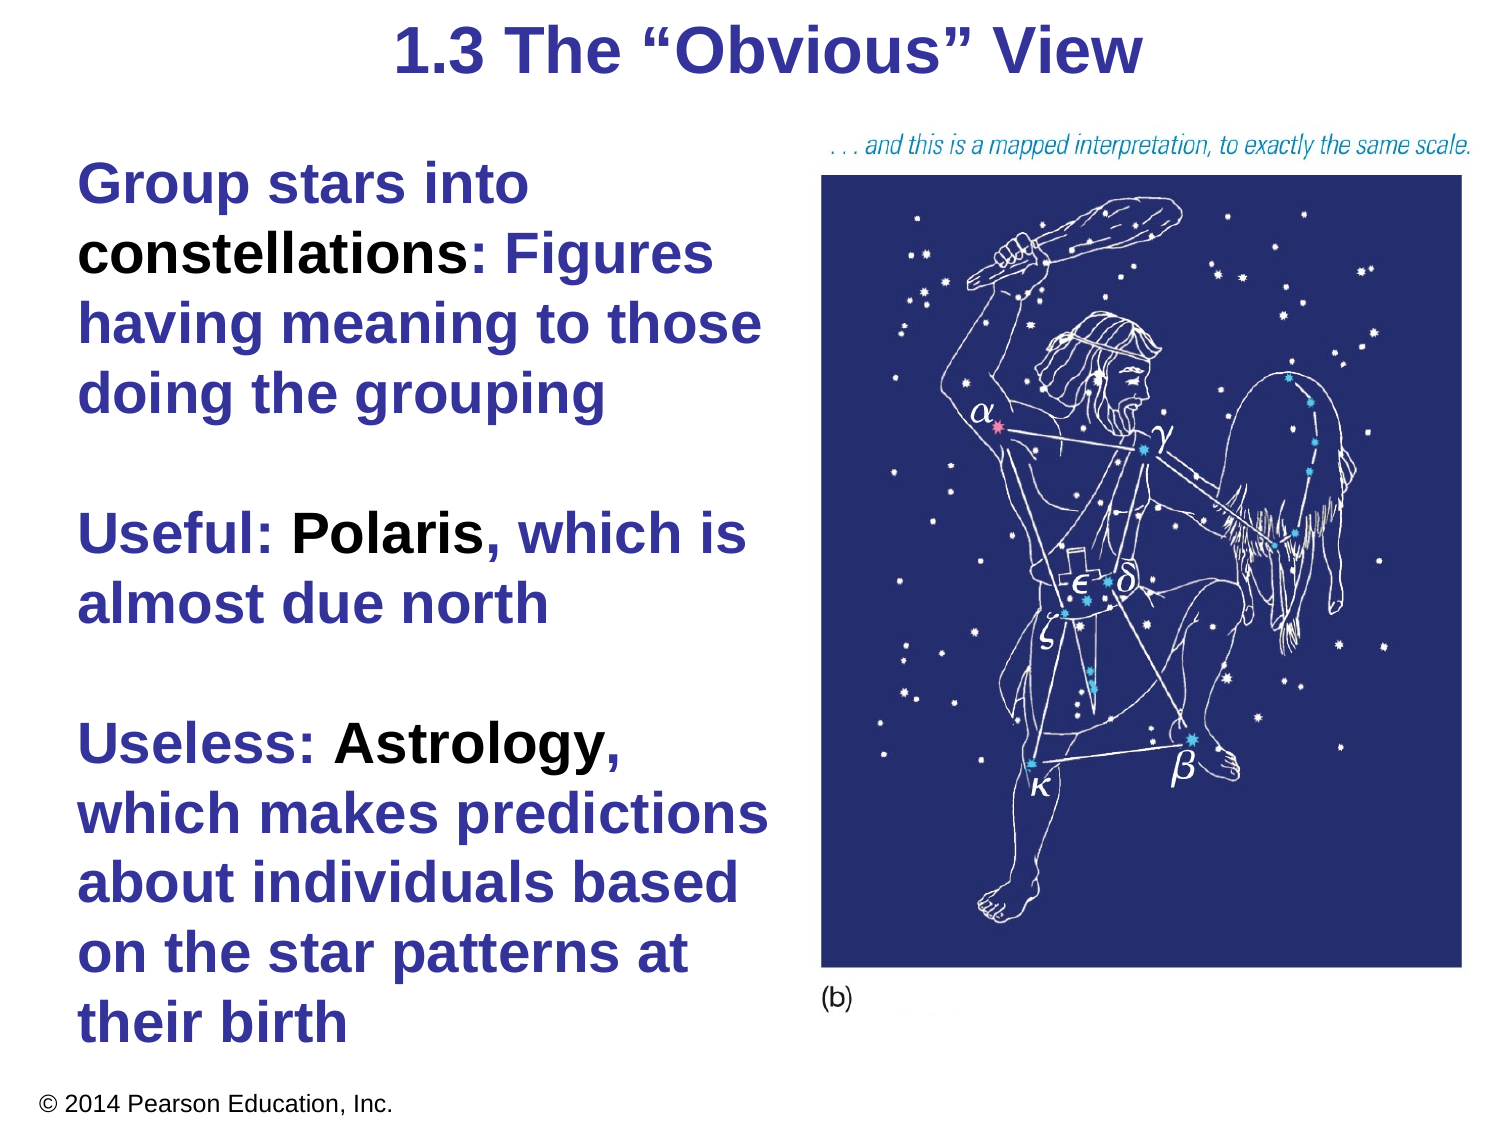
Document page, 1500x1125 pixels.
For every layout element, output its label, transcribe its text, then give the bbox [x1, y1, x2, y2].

text_box Group stars into constellations: Figures having meaning to those doing the grouping Useful: Polaris, which is almost due north Useless: Astrology, which makes predictions about individuals based on the star patterns at their birth [62, 137, 800, 1062]
text_box 1.3 The “Obvious” View [87, 0, 1450, 95]
picture [812, 124, 1478, 1017]
